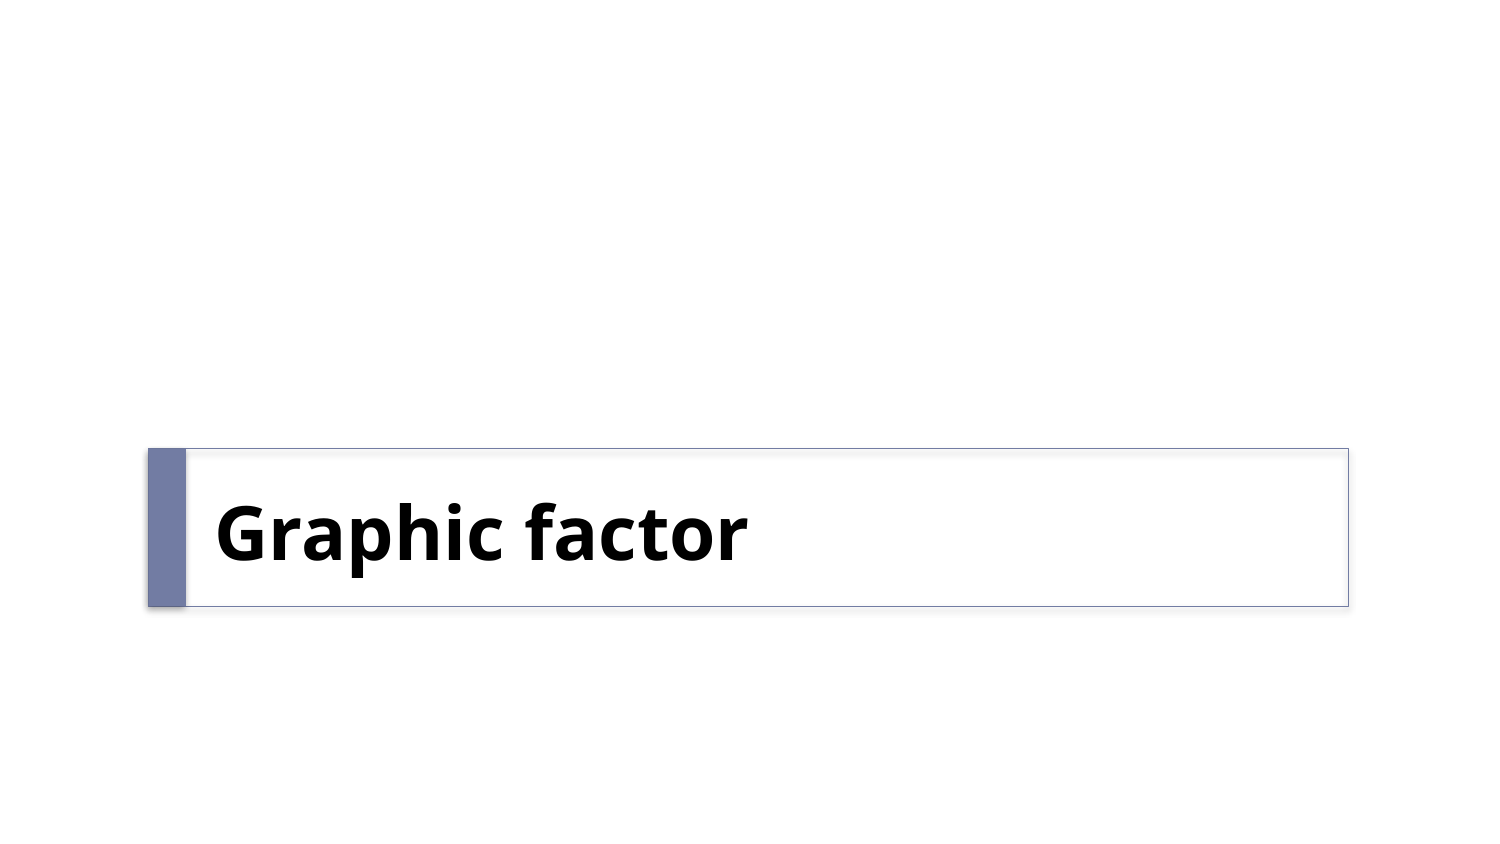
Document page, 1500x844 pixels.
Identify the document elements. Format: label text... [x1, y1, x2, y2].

title Graphic factor [200, 478, 1325, 600]
